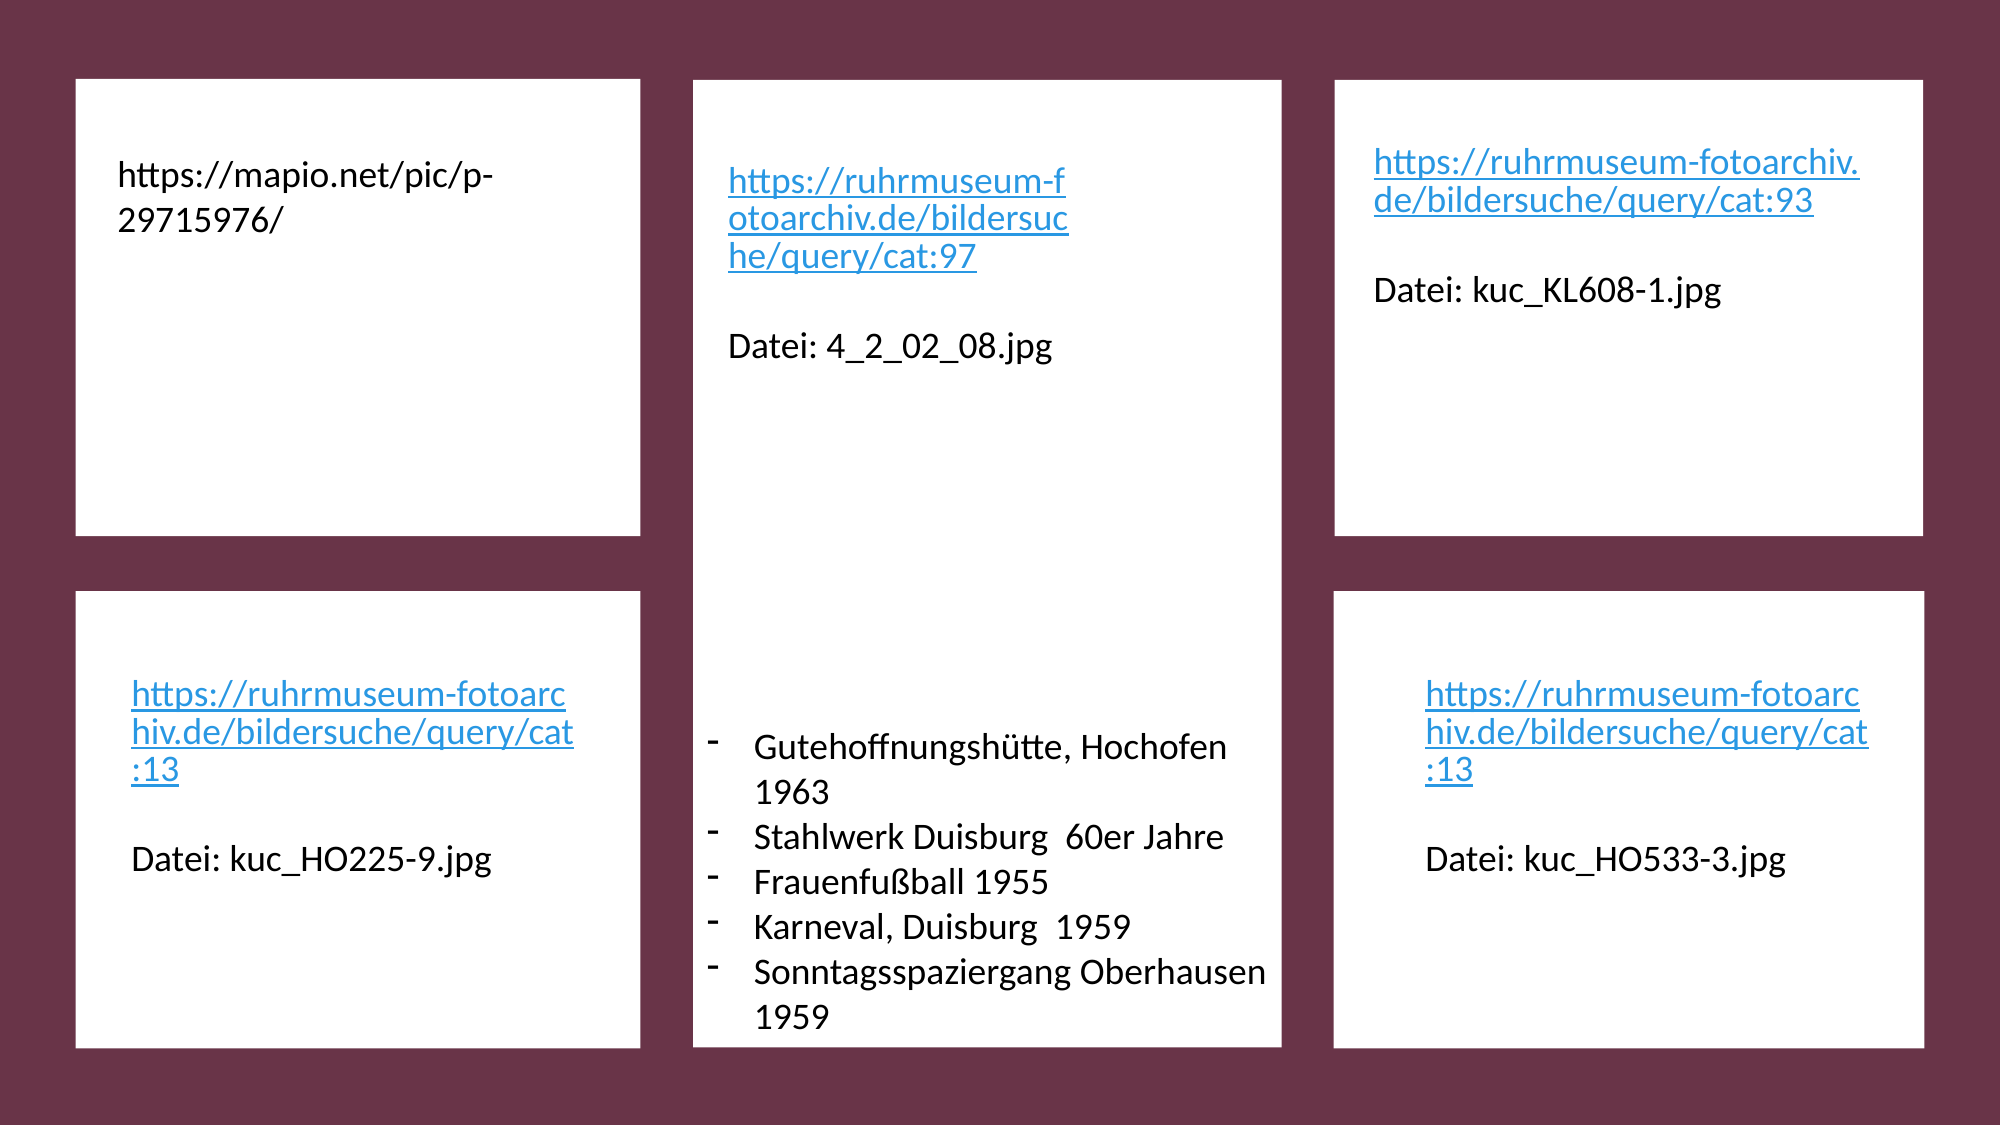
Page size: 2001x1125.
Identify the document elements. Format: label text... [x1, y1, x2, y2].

text_box https://ruhrmuseum-fotoarchiv.de/bildersuche/query/cat:13 Datei: kuc_HO225-9.jpg [116, 661, 595, 812]
text_box Gutehoffnungshütte, Hochofen 1963 Stahlwerk Duisburg 60er Jahre Frauenfußball 1955 Karneval, Duisburg 1959 Sonntagsspaziergang Oberhausen 1959 [692, 715, 1285, 1045]
text_box https://ruhrmuseum-fotoarchiv.de/bildersuche/query/cat:13 Datei: kuc_HO533-3.jpg [1410, 661, 1884, 812]
text_box https://mapio.net/pic/p-29715976/ [102, 142, 552, 248]
text_box [1332, 590, 1926, 1050]
text_box [692, 79, 1283, 715]
text_box [74, 590, 642, 1050]
text_box [74, 77, 642, 537]
text_box https://ruhrmuseum-fotoarchiv.de/bildersuche/query/cat:93 Datei: kuc_KL608-1.jpg [1359, 130, 1875, 280]
text_box [692, 1045, 1283, 1049]
text_box [0, 0, 2000, 1125]
text_box [1333, 79, 1924, 537]
text_box https://ruhrmuseum-fotoarchiv.de/bildersuche/query/cat:97 Datei: 4_2_02_08.jpg [713, 148, 1099, 298]
